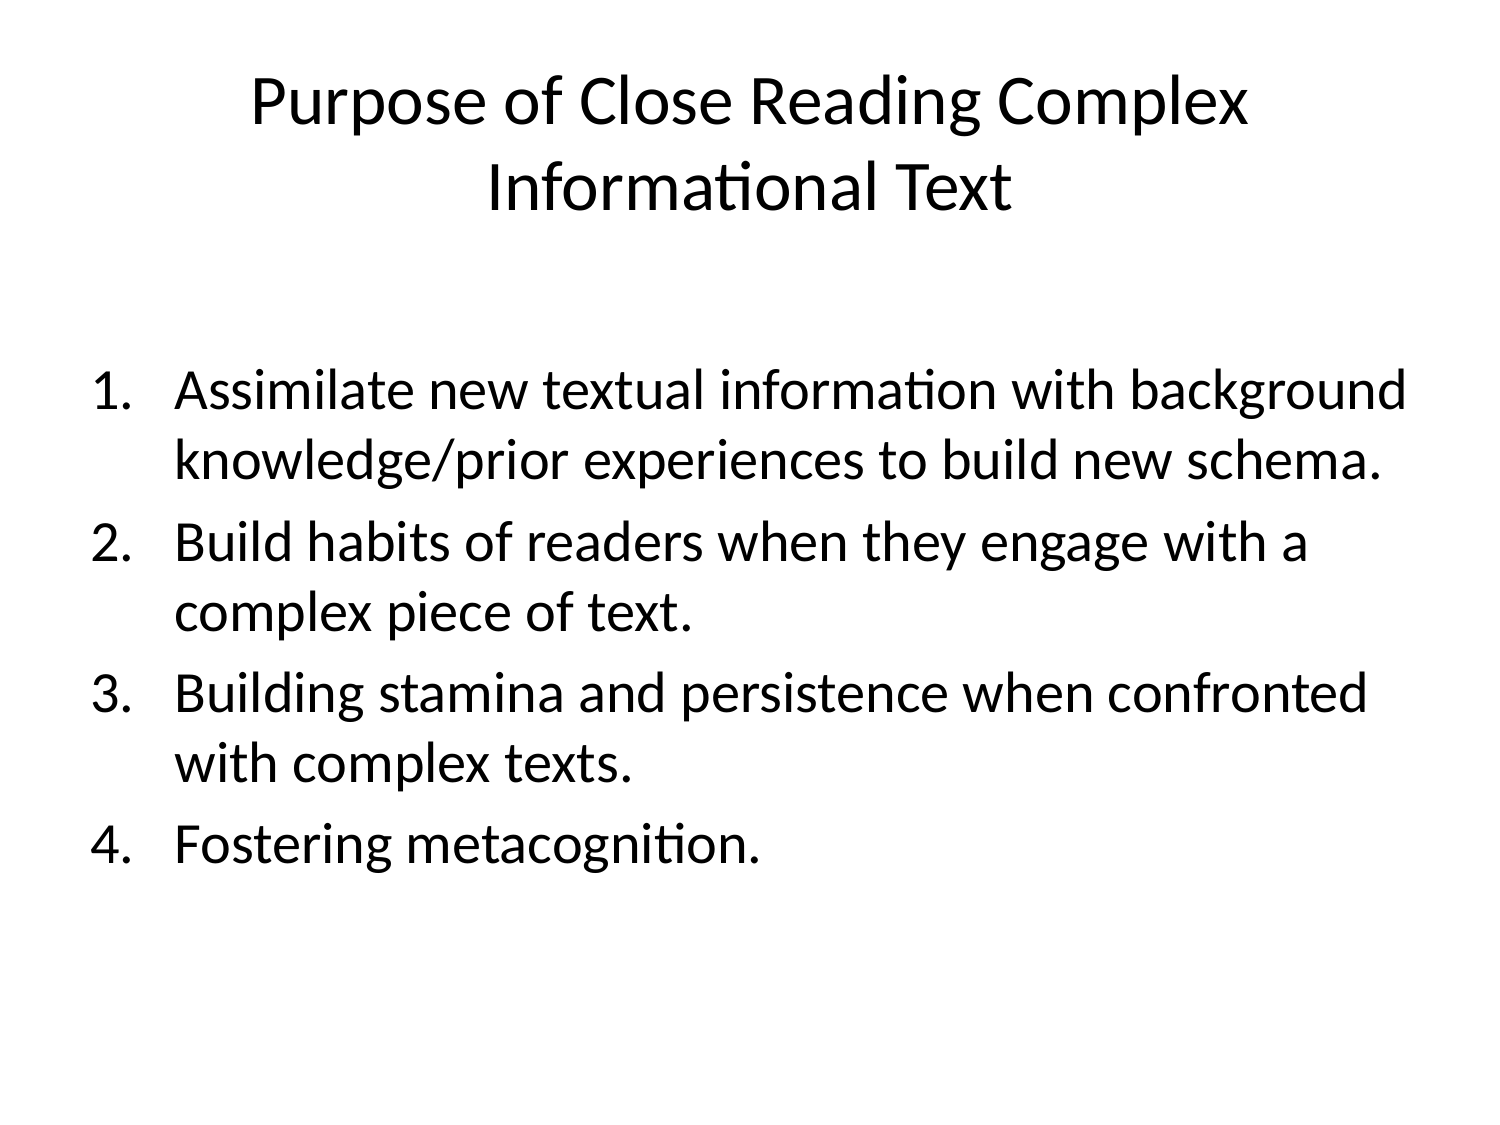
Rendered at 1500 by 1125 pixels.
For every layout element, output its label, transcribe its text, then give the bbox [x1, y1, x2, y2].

title Purpose of Close Reading Complex Informational Text [75, 45, 1425, 233]
list Assimilate new textual information with background knowledge/prior experiences to build new schema. Build habits of readers when they engage with a complex piece of text. Building stamina and persistence when confronted with complex texts. Fostering metacognition. [75, 262, 1425, 1005]
